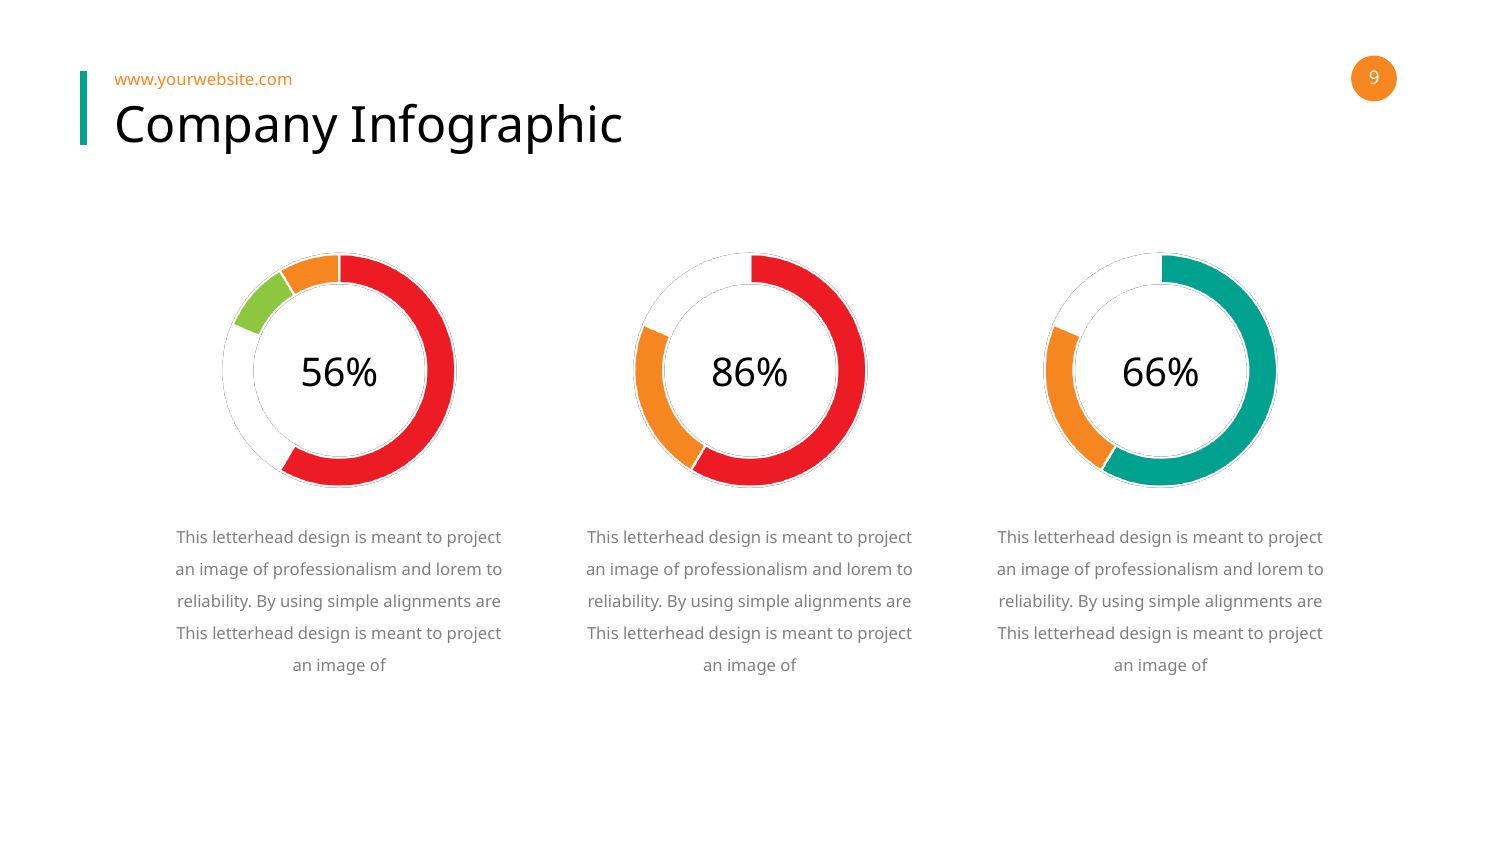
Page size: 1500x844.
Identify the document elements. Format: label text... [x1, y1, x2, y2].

text_box This letterhead design is meant to project an image of professionalism and lorem to reliability. By using simple alignments are This letterhead design is meant to project an image of [994, 511, 1328, 695]
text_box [155, 238, 1345, 502]
text_box This letterhead design is meant to project an image of professionalism and lorem to reliability. By using simple alignments are This letterhead design is meant to project an image of [172, 511, 506, 695]
title Company Infographic [103, 84, 1397, 169]
slide_number ‹#› [1348, 55, 1400, 101]
footer www.yourwebsite.com [103, 56, 438, 84]
text_box This letterhead design is meant to project an image of professionalism and lorem to reliability. By using simple alignments are This letterhead design is meant to project an image of [583, 511, 917, 695]
